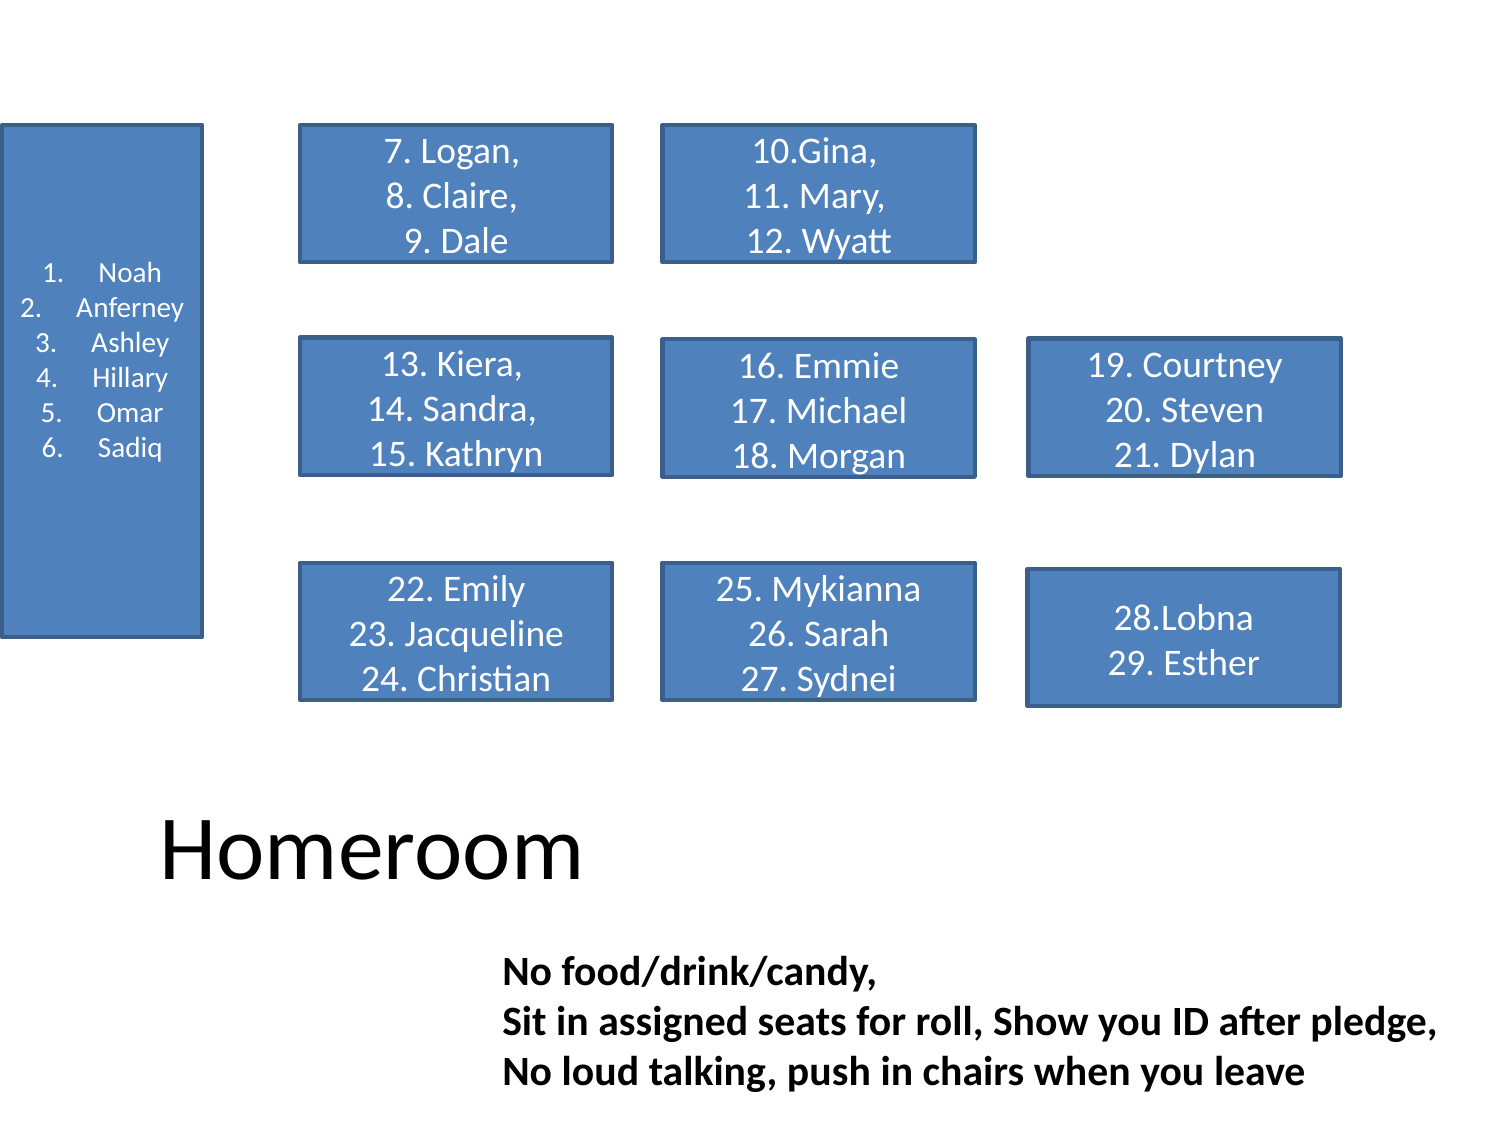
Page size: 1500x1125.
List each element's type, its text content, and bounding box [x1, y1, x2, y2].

text_box 13. Kiera, 14. Sandra, 15. Kathryn [298, 335, 614, 477]
text_box 22. Emily 23. Jacqueline 24. Christian [298, 561, 614, 702]
text_box 28.Lobna 29. Esther [1025, 567, 1342, 708]
text_box 25. Mykianna 26. Sarah 27. Sydnei [660, 561, 977, 702]
text_box 10.Gina, 11. Mary, 12. Wyatt [660, 123, 977, 264]
text_box 19. Courtney 20. Steven 21. Dylan [1026, 336, 1343, 478]
text_box Noah Anferney Ashley Hillary Omar Sadiq [0, 123, 204, 639]
text_box 7. Logan, 8. Claire, 9. Dale [298, 123, 614, 264]
text_box 16. Emmie 17. Michael 18. Morgan [660, 337, 977, 479]
text_box No food/drink/candy, Sit in assigned seats for roll, Show you ID after pledge, No loud talking, push in chairs when you leave [487, 936, 1500, 1102]
text_box Homeroom [0, 724, 782, 962]
